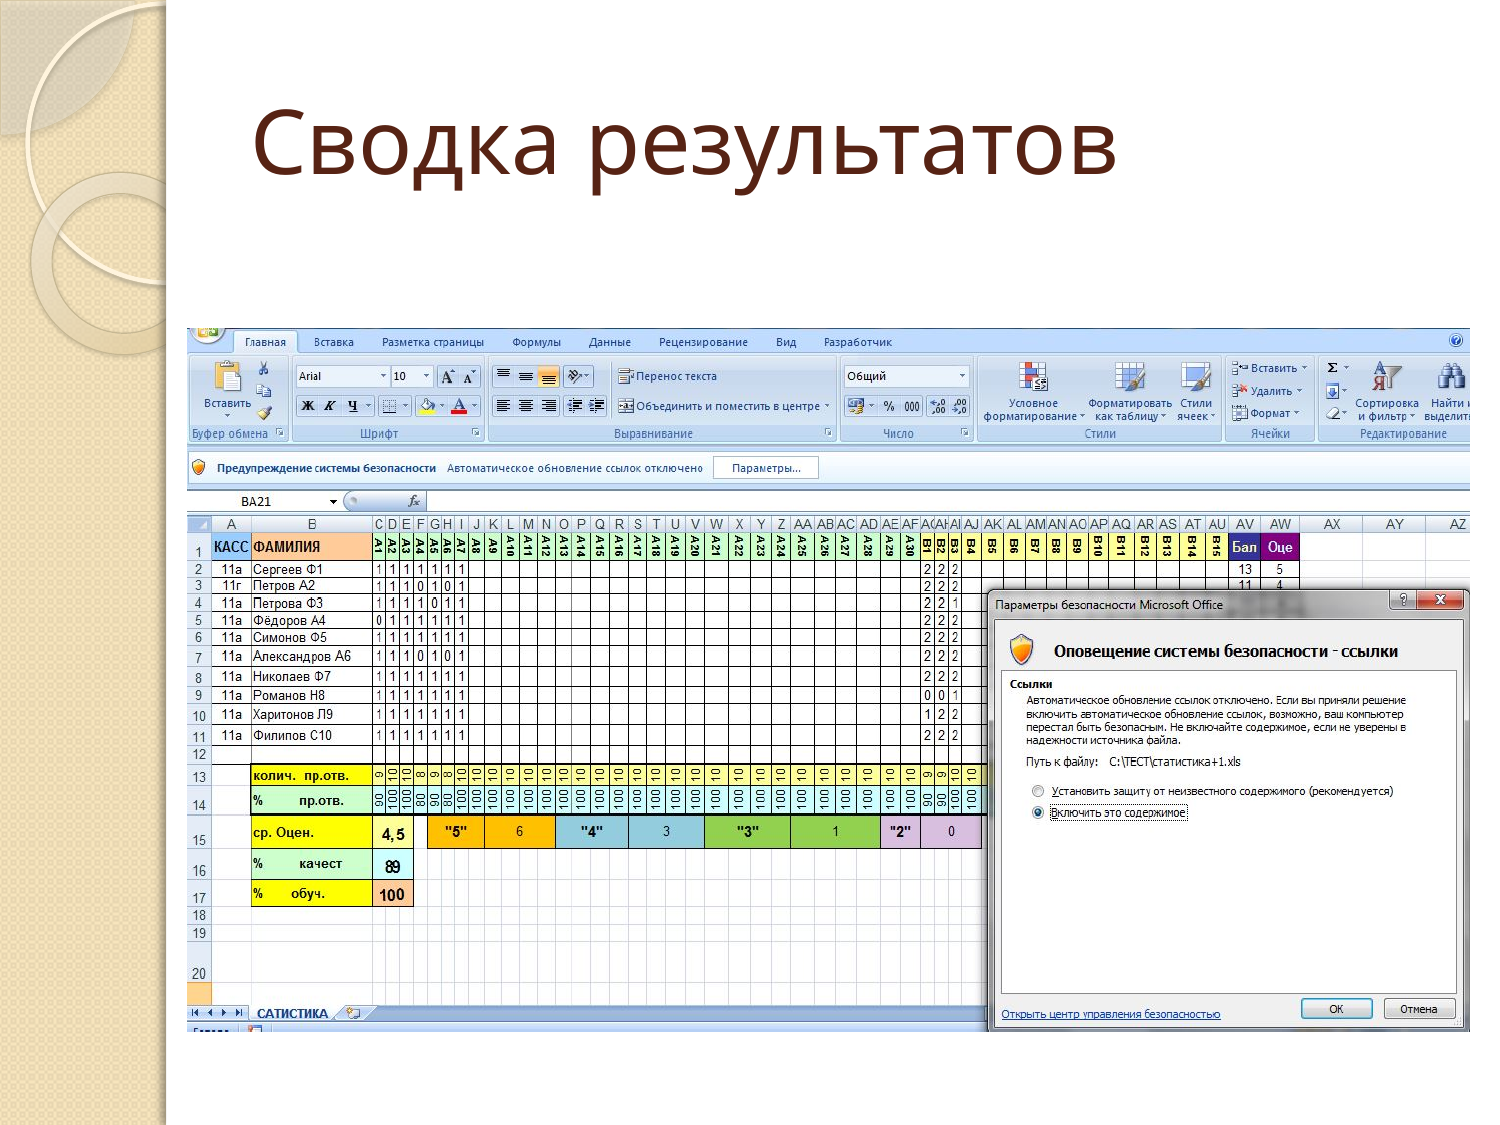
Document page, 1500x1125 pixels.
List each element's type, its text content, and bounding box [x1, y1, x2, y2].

title Сводка результатов [235, 45, 1466, 233]
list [187, 327, 1470, 1032]
